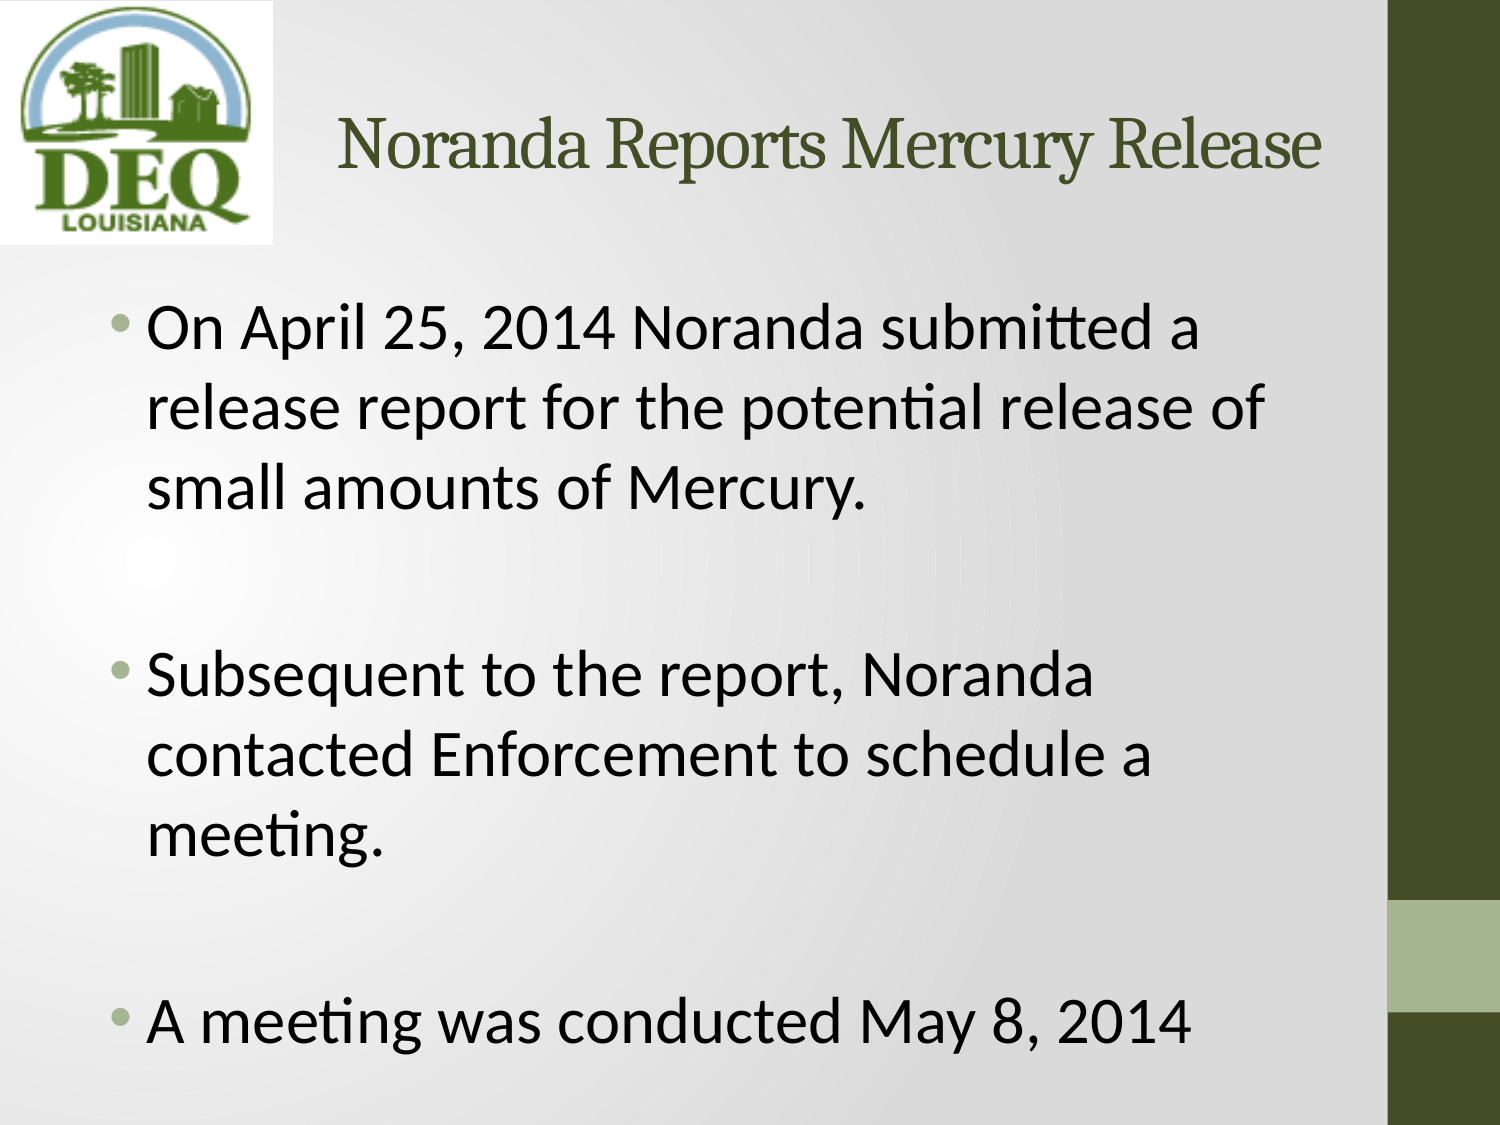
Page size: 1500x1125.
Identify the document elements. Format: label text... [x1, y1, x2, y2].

title Noranda Reports Mercury Release [285, 45, 1388, 233]
list On April 25, 2014 Noranda submitted a release report for the potential release of small amounts of Mercury. Subsequent to the report, Noranda contacted Enforcement to schedule a meeting. A meeting was conducted May 8, 2014 [75, 275, 1325, 1100]
picture [0, 1, 274, 245]
